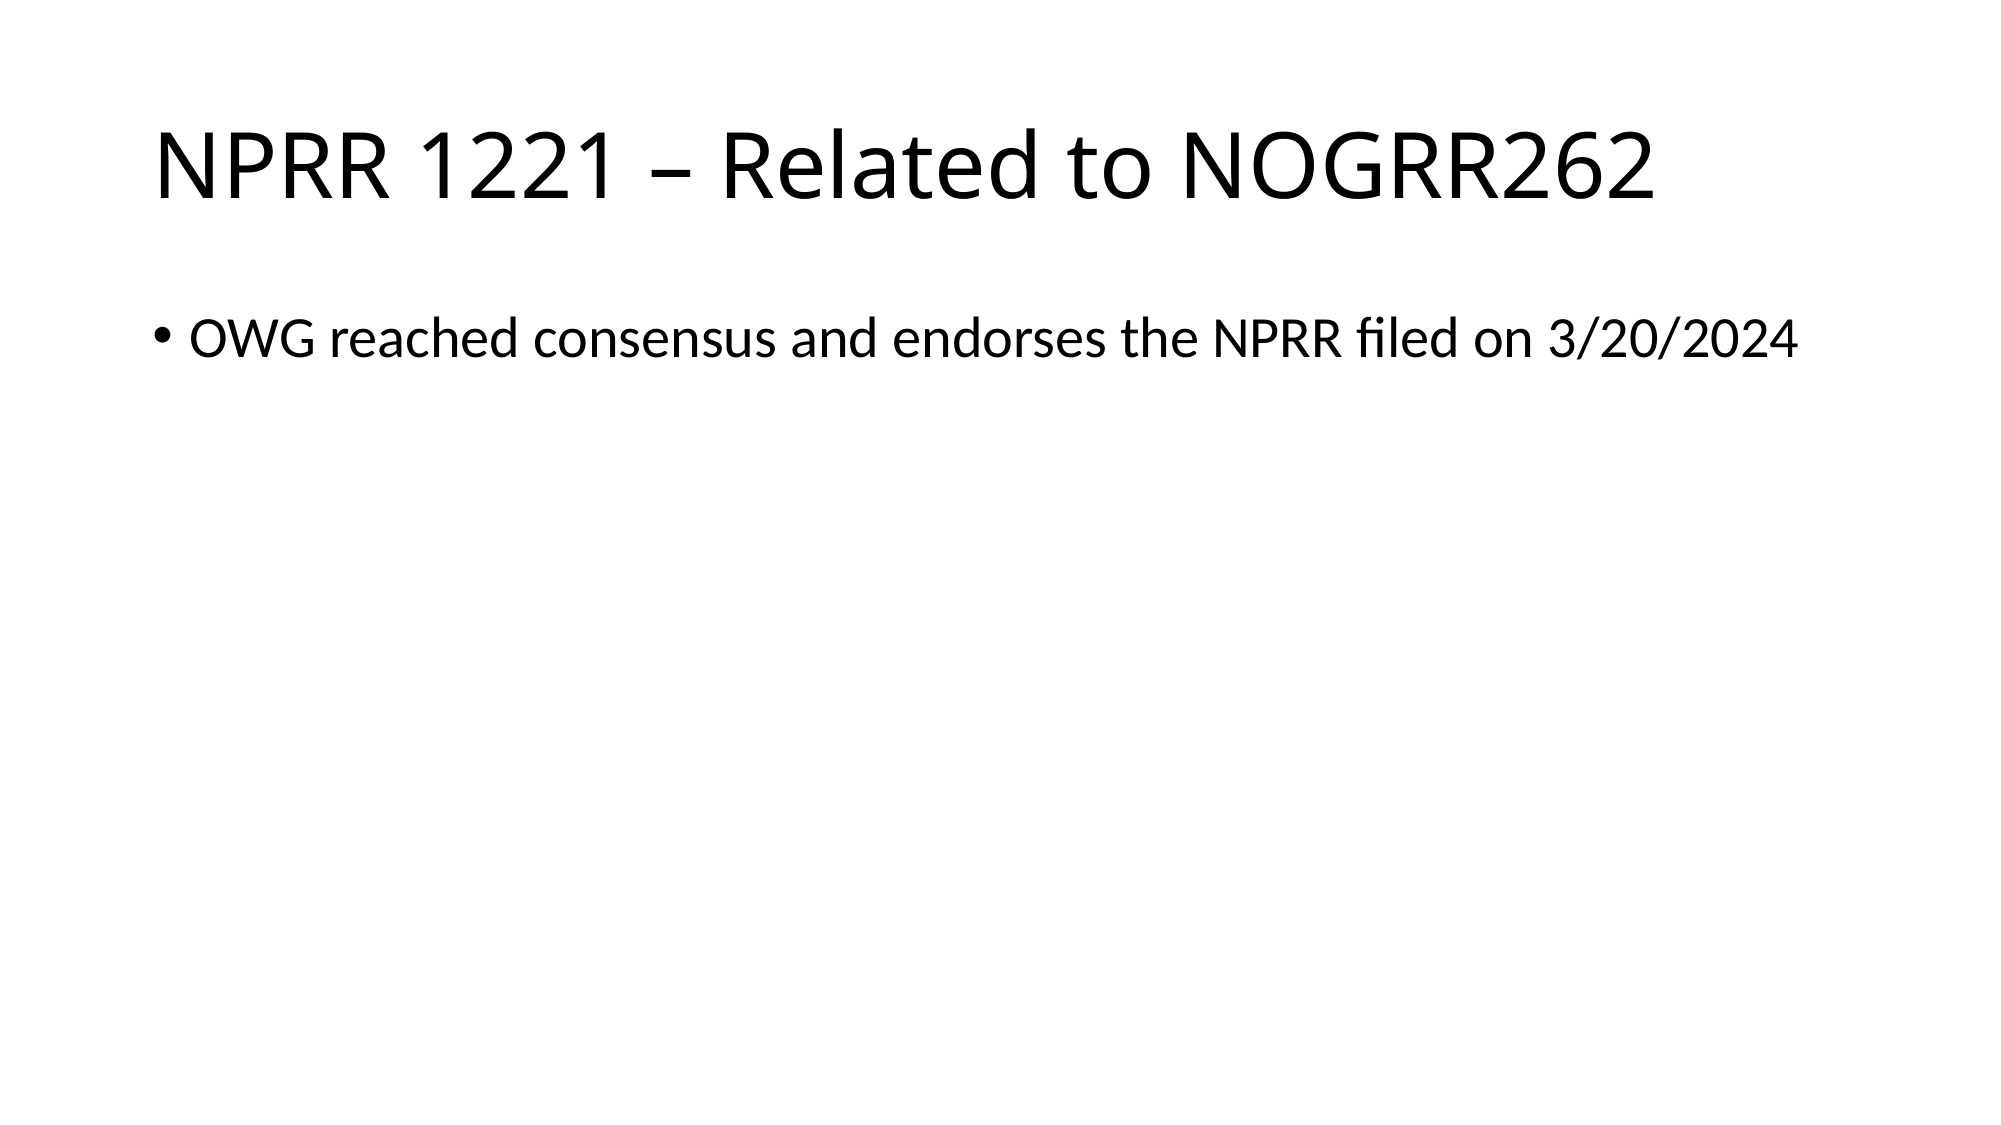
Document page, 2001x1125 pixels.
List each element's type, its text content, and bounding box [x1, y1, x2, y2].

list OWG reached consensus and endorses the NPRR filed on 3/20/2024 [137, 299, 1863, 1014]
title NPRR 1221 – Related to NOGRR262 [137, 59, 1863, 278]
